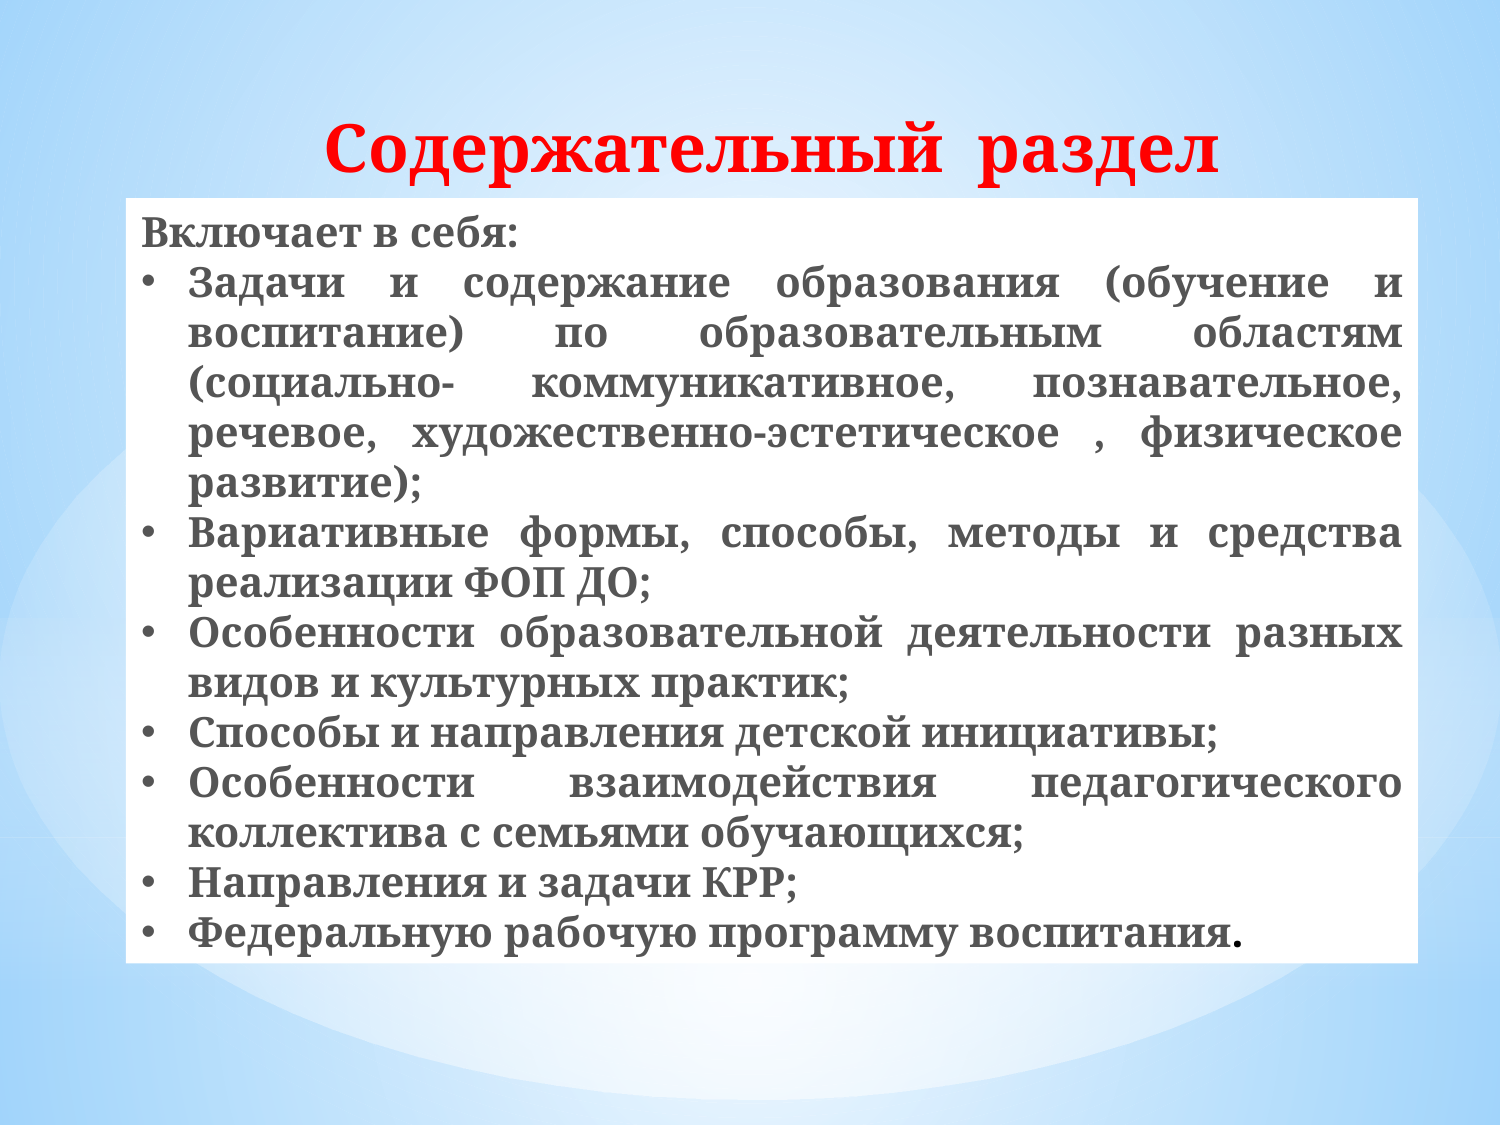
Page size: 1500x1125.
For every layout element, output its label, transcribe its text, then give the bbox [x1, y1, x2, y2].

text_box Содержательный раздел [308, 98, 1235, 194]
text_box Включает в себя: Задачи и содержание образования (обучение и воспитание) по образовательным областям (социально- коммуникативное, познавательное, речевое, художественно-эстетическое , физическое развитие); Вариативные формы, способы, методы и средства реализации ФОП ДО; Особенности образовательной деятельности разных видов и культурных практик; Способы и направления детской инициативы; Особенности взаимодействия педагогического коллектива с семьями обучающихся; Направления и задачи КРР; Федеральную рабочую программу воспитания. [125, 198, 1418, 964]
